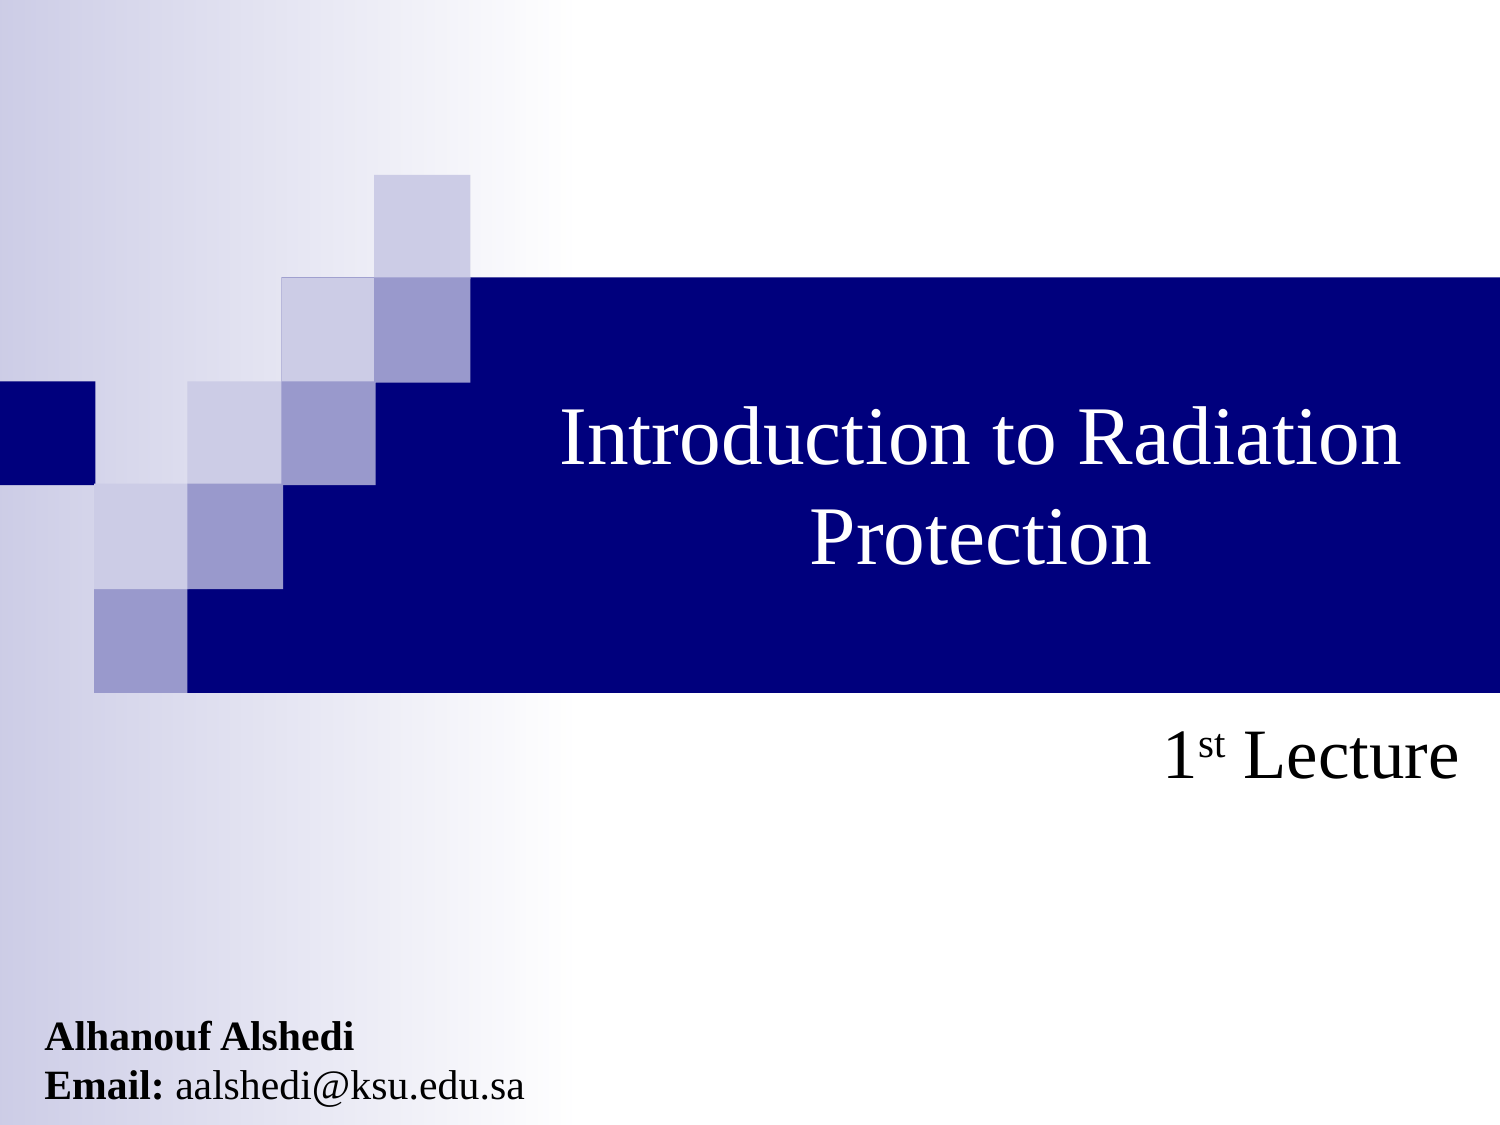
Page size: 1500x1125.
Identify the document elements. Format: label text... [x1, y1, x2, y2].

title Introduction to Radiation Protection [487, 299, 1476, 663]
text_box Alhanouf Alshedi Email: aalshedi@ksu.edu.sa [29, 1011, 1017, 1125]
subtitle 1st Lecture [487, 699, 1476, 988]
